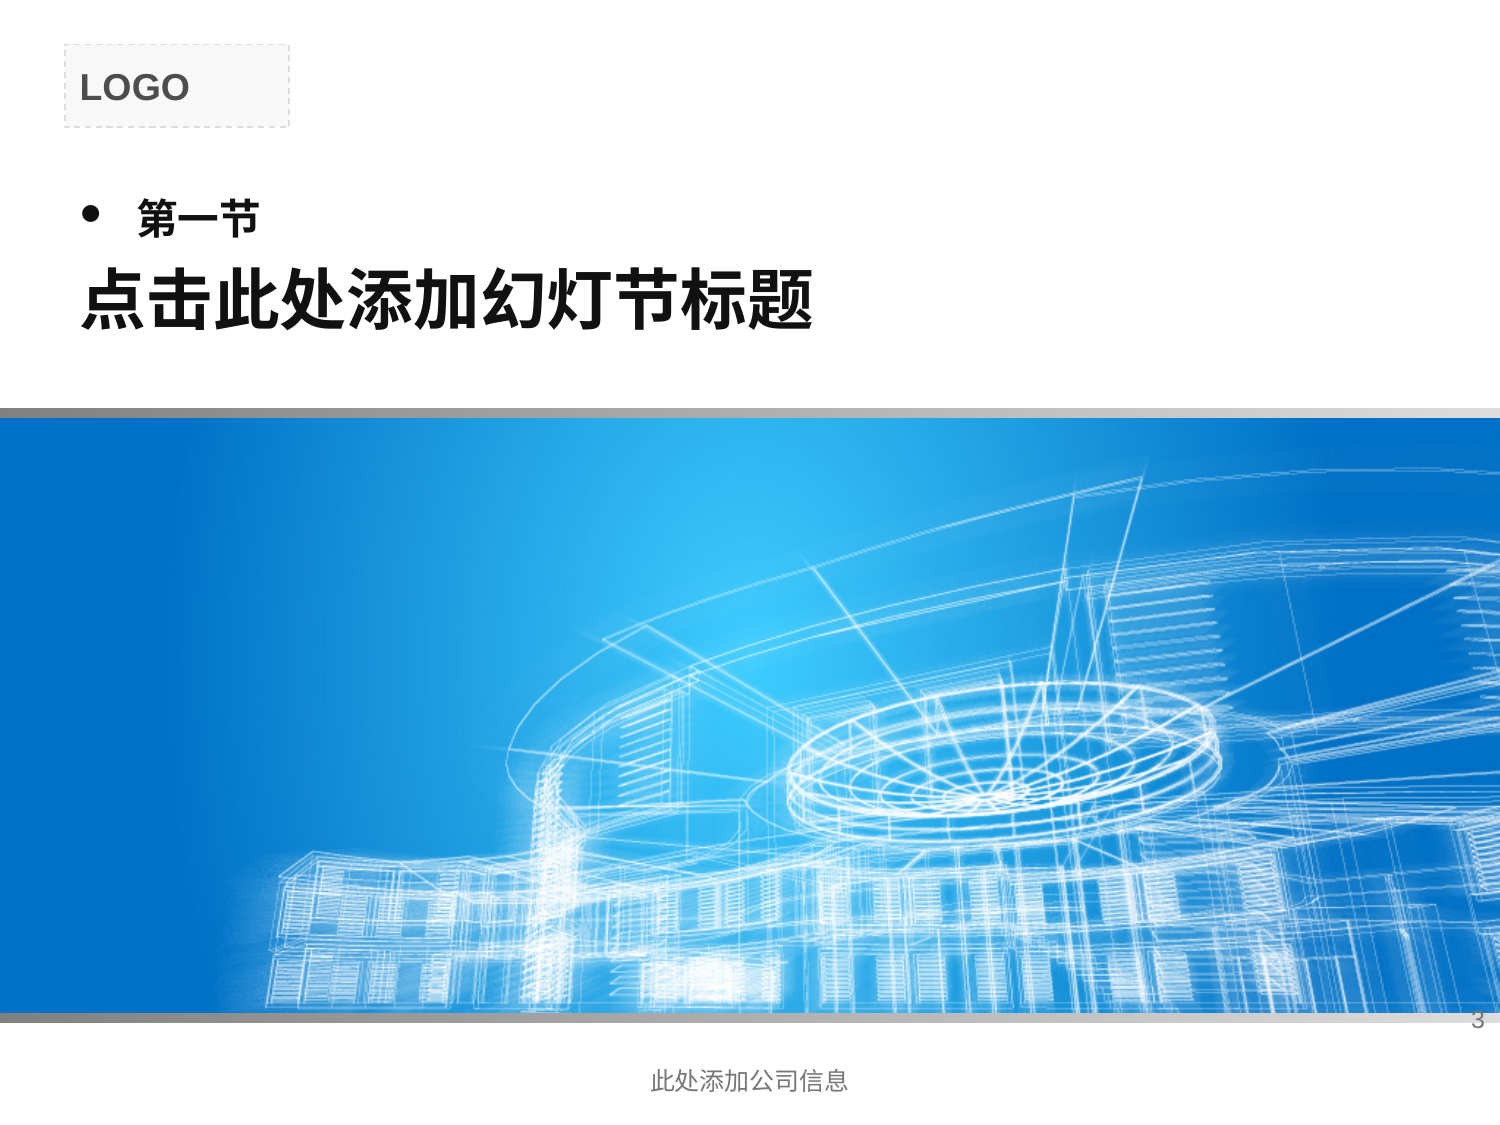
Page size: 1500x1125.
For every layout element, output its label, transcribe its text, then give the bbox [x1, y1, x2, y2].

title 点击此处添加幻灯节标题 [64, 251, 1436, 374]
text_box [0, 408, 1500, 417]
picture [0, 417, 1500, 1015]
text_box LOGO [64, 44, 290, 127]
list 第一节 [64, 184, 1436, 251]
footer 此处添加公司信息 [512, 1058, 988, 1103]
